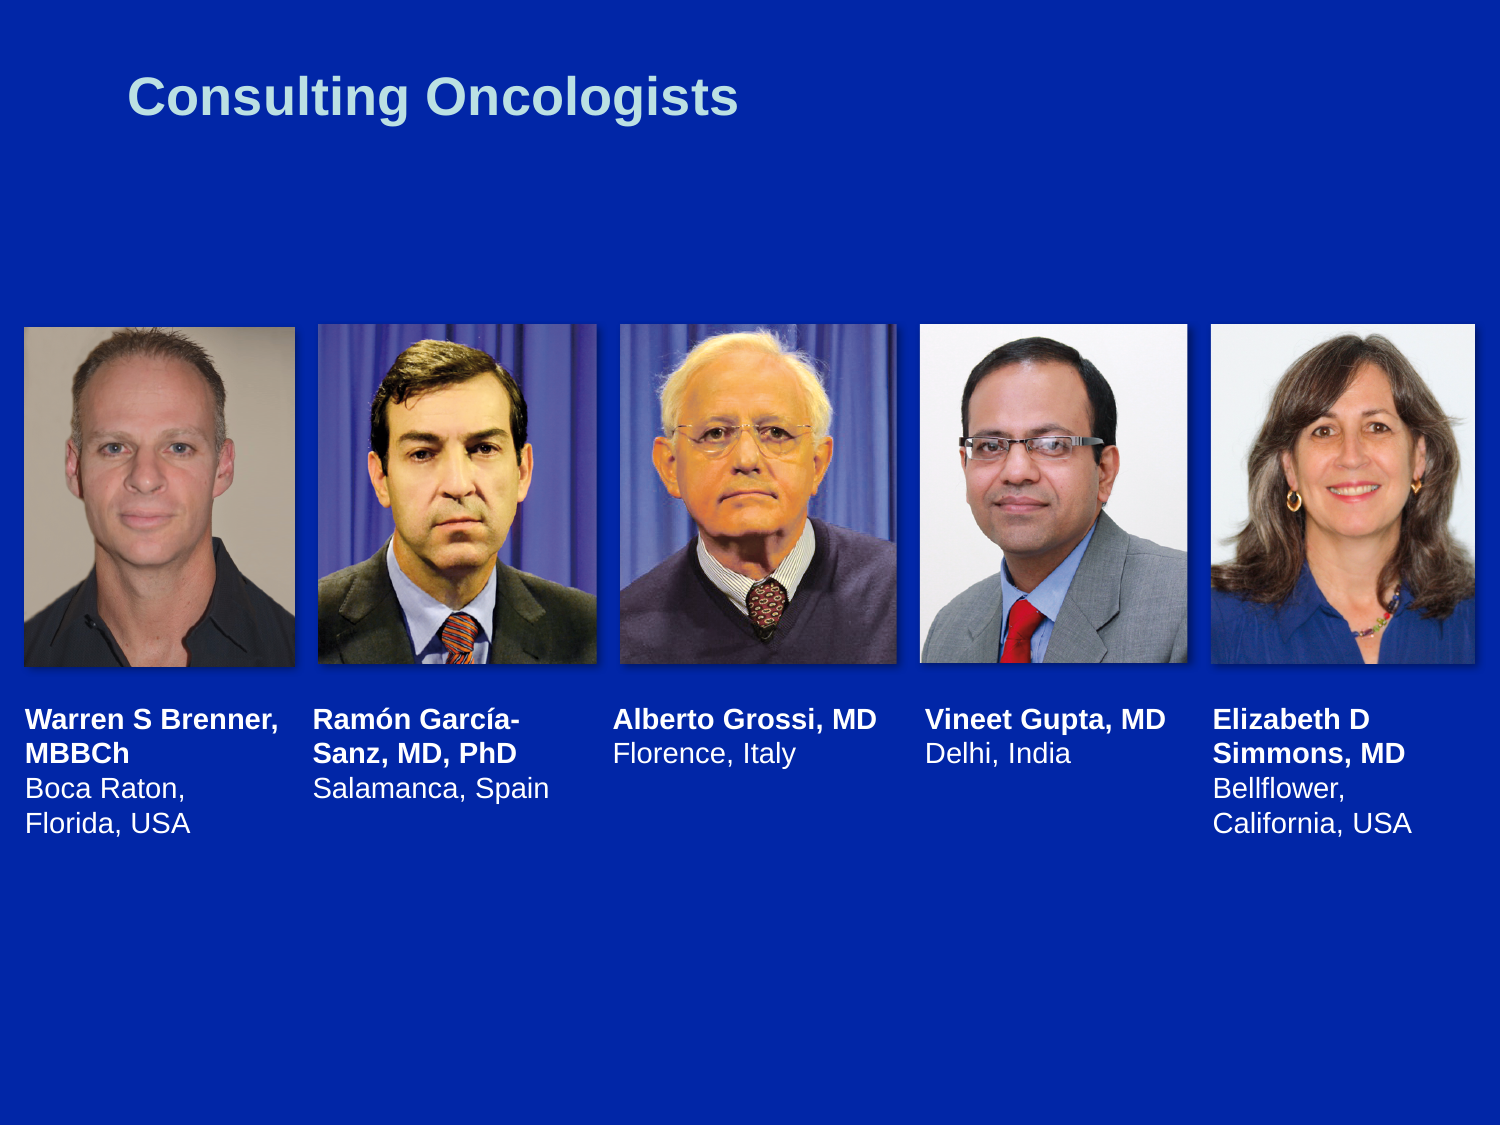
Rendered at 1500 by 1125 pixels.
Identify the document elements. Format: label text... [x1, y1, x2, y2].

text_box Elizabeth D Simmons, MD Bellflower, California, USA [1212, 699, 1475, 840]
text_box Alberto Grossi, MD Florence, Italy [612, 699, 888, 770]
text_box Ramón García-Sanz, MD, PhD Salamanca, Spain [312, 699, 575, 805]
text_box Warren S Brenner, MBBCh Boca Raton, Florida, USA [24, 699, 288, 840]
text_box Vineet Gupta, MD Delhi, India [924, 699, 1188, 770]
title Consulting Oncologists [112, 0, 1388, 188]
picture [0, 0, 1500, 1125]
